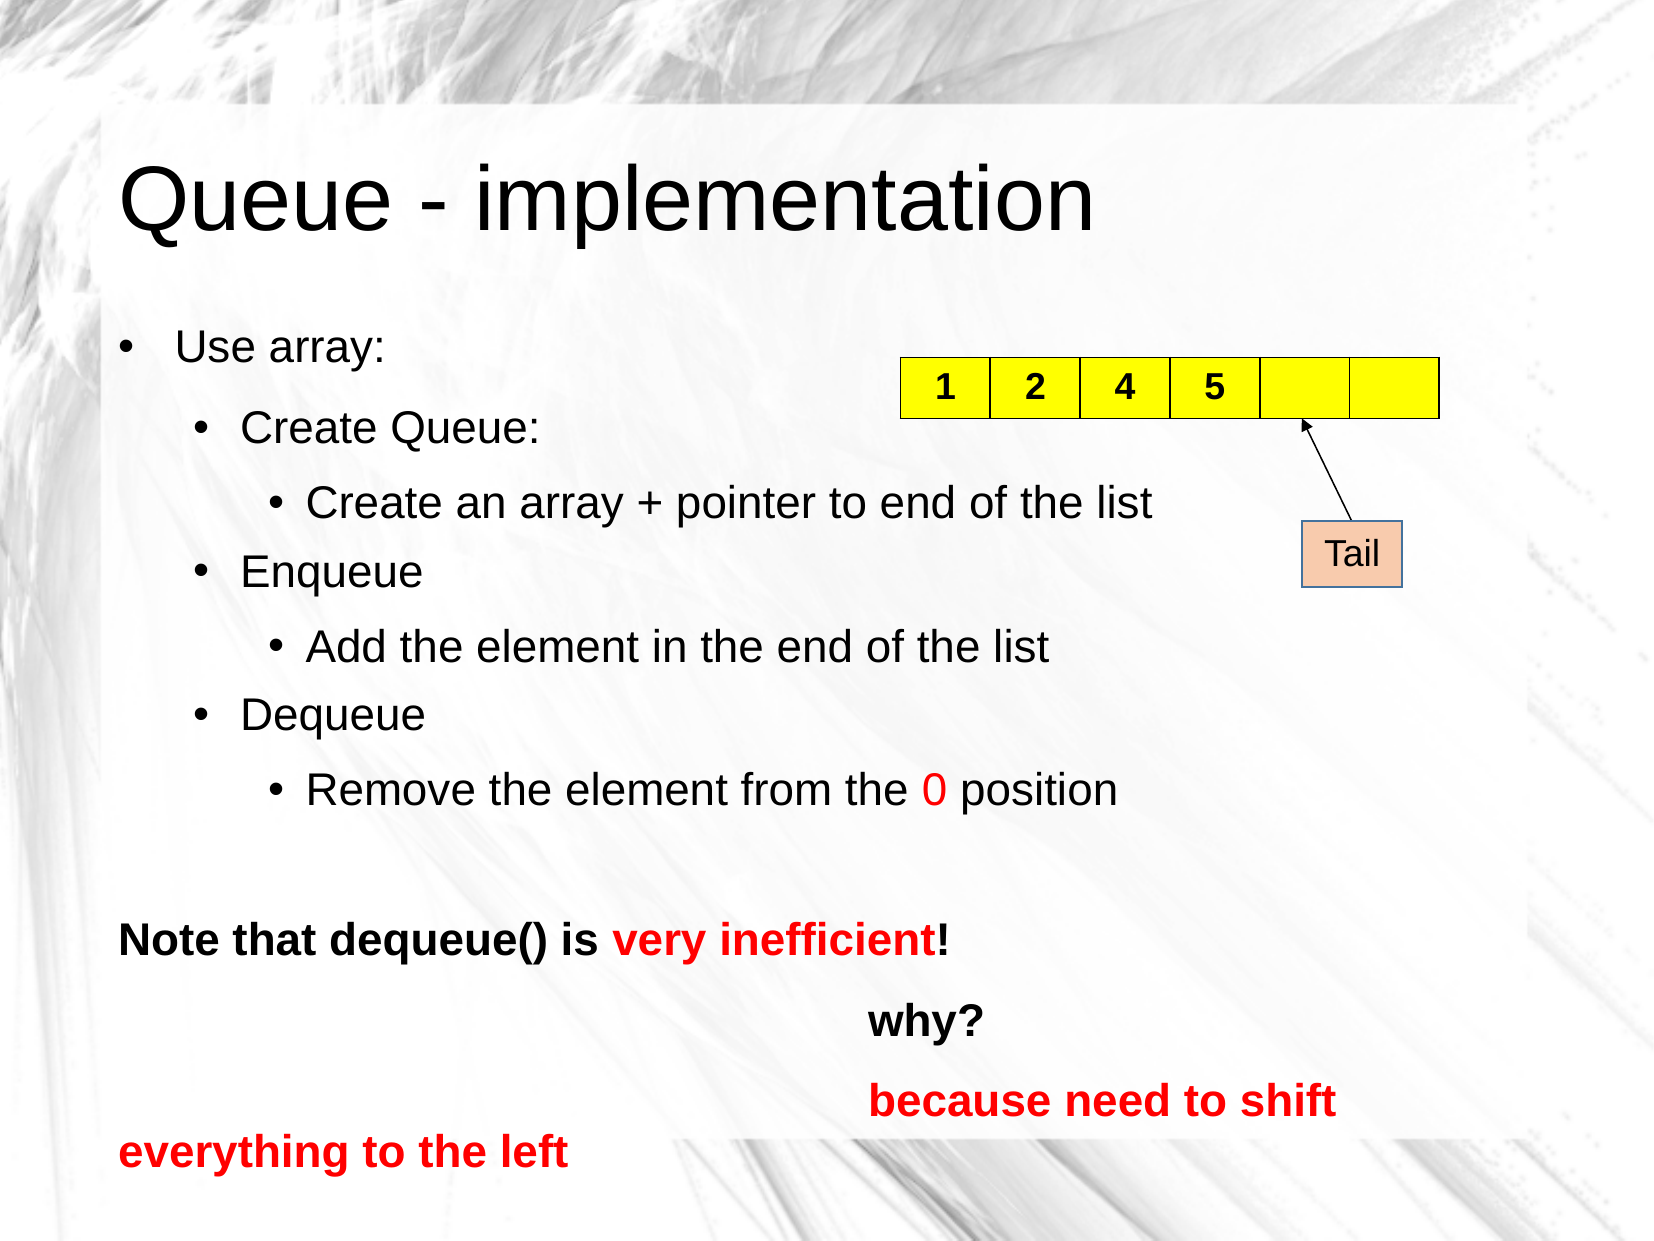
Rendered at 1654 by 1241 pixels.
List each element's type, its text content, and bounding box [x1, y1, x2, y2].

table_header 2 [991, 358, 1079, 418]
table_header [1350, 358, 1438, 418]
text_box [1301, 418, 1352, 522]
title Queue - implementation [118, 112, 1506, 281]
list Use array: Create Queue: Create an array + pointer to end of the list Enqueue Add the element in the end of the list Dequeue Remove the element from the 0 position Note that dequeue() is very inefficient! why? because need to shift everything to the left [118, 319, 1571, 1109]
table_header [1261, 358, 1349, 418]
picture [0, 0, 1654, 1241]
table_header 4 [1081, 358, 1169, 418]
table_header 1 [901, 358, 989, 418]
text_box Tail [1301, 521, 1402, 588]
table_header 5 [1171, 358, 1259, 418]
